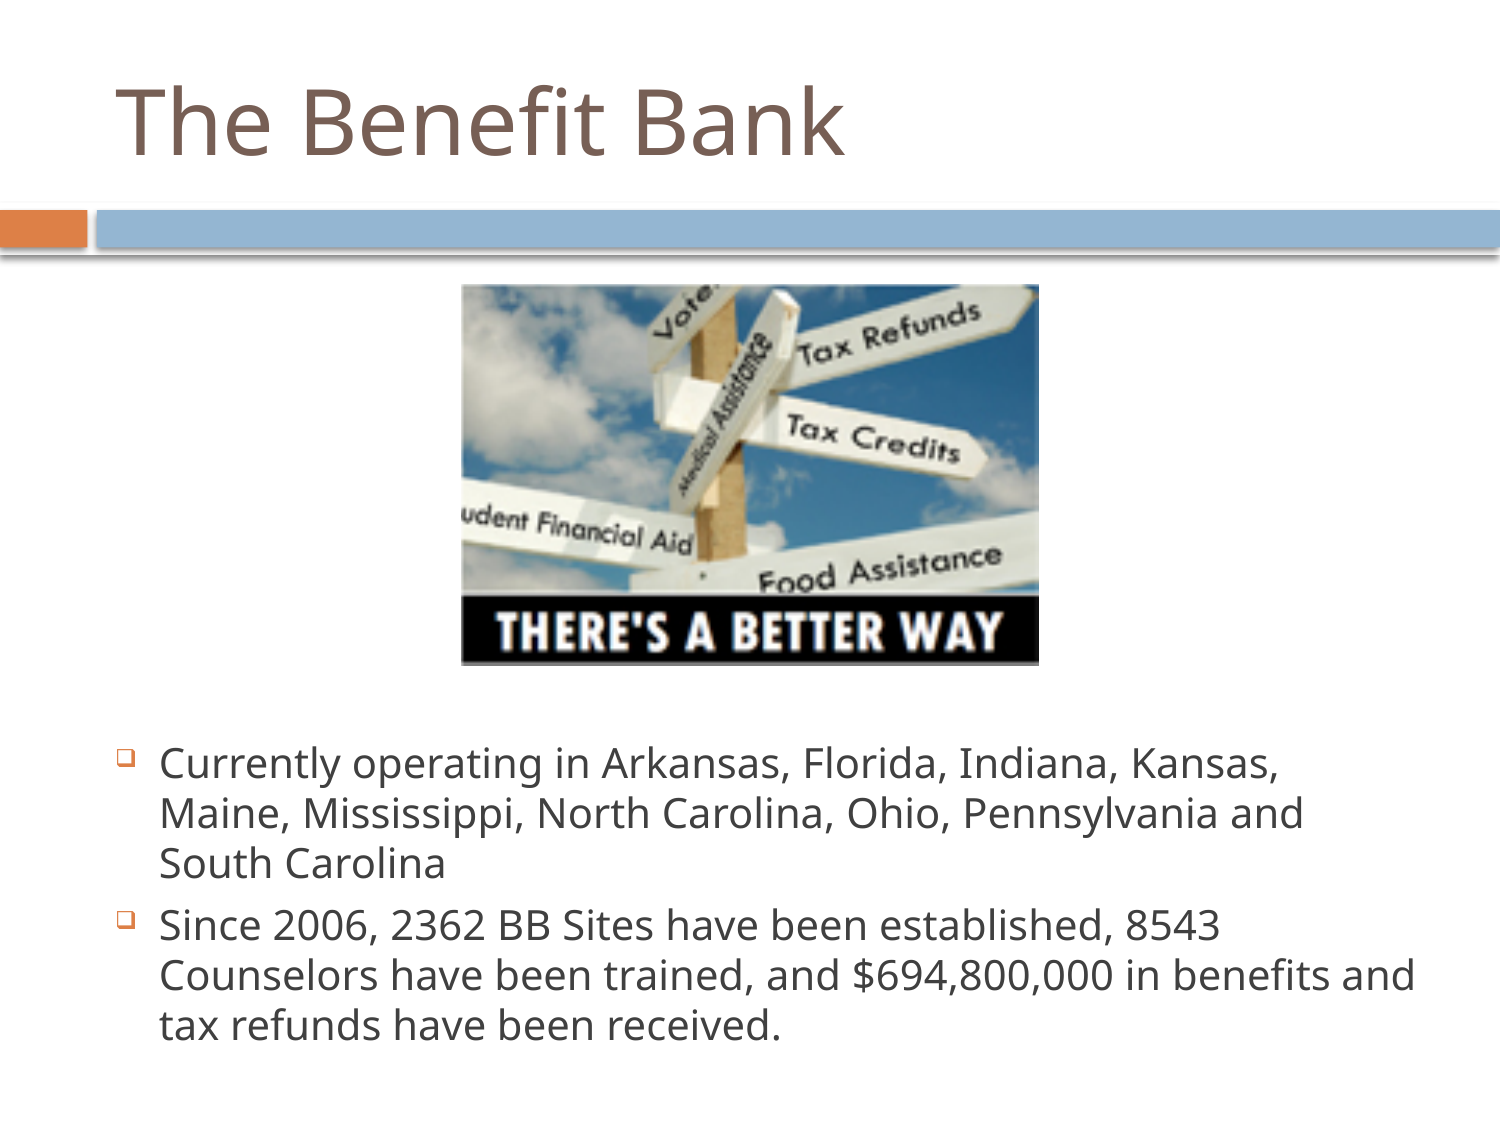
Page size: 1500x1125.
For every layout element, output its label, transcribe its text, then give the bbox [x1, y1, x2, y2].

title The Benefit Bank [100, 37, 1438, 200]
list Currently operating in Arkansas, Florida, Indiana, Kansas, Maine, Mississippi, North Carolina, Ohio, Pennsylvania and South Carolina Since 2006, 2362 BB Sites have been established, 8543 Counselors have been trained, and $694,800,000 in benefits and tax refunds have been received. [100, 262, 1438, 1064]
picture [461, 284, 1039, 666]
